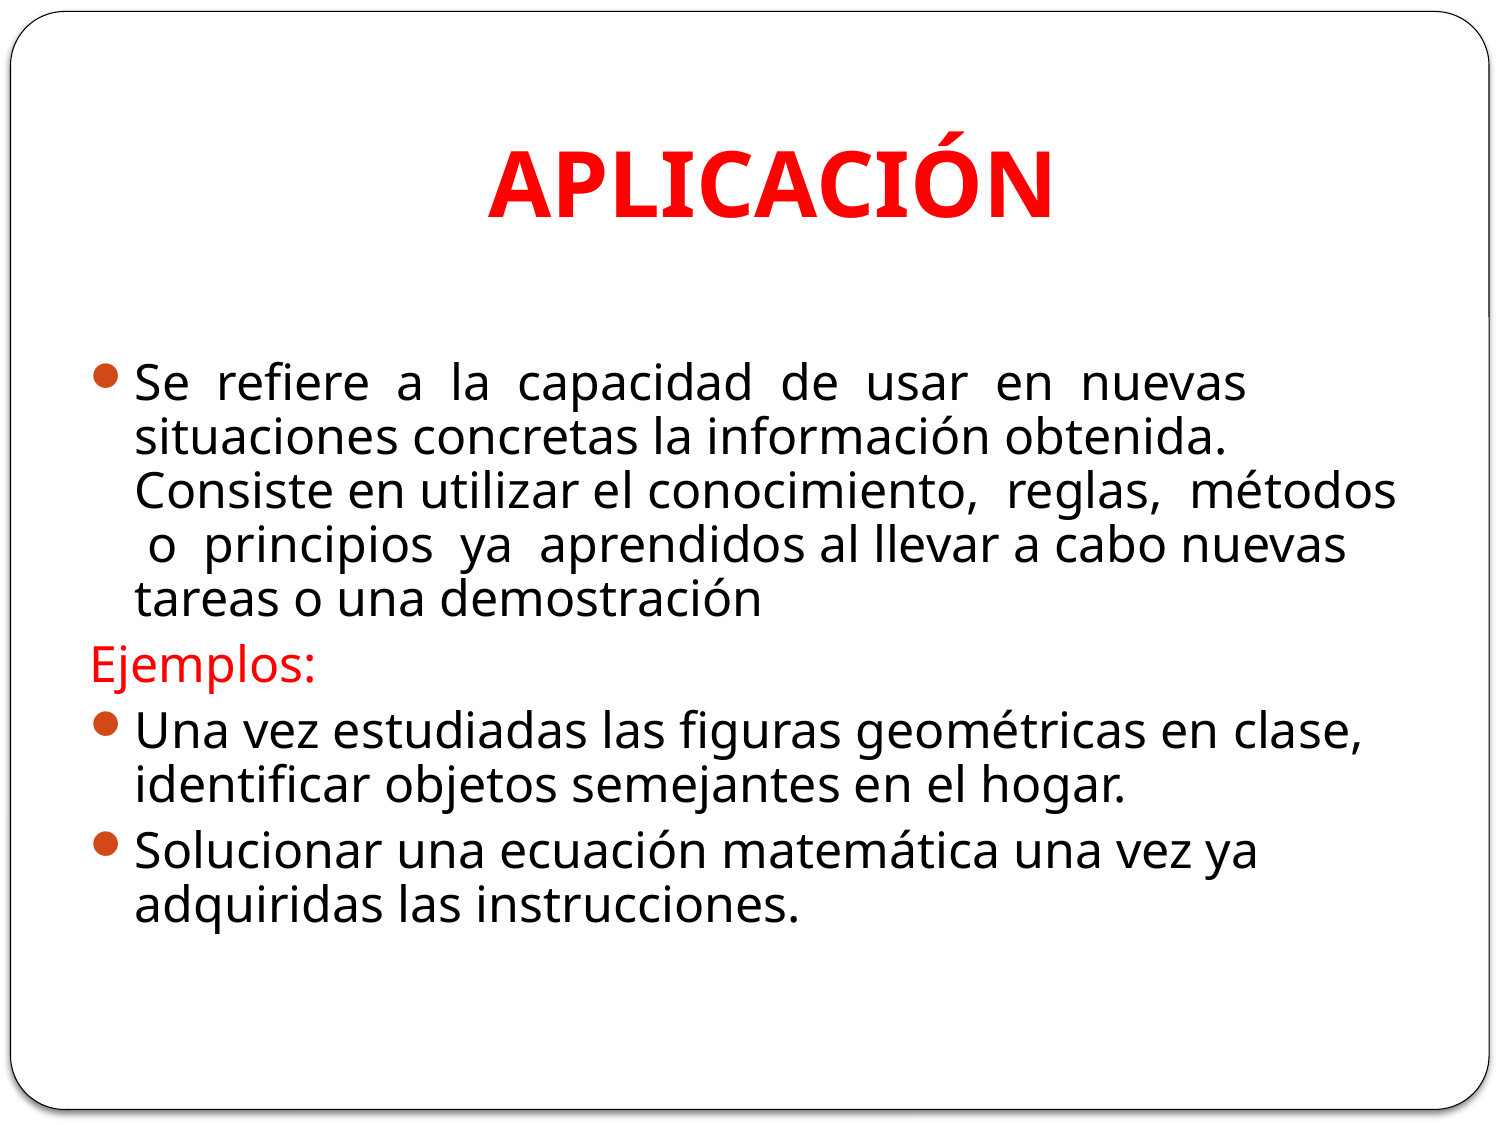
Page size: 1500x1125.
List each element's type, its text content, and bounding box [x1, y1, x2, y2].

text_box APLICACIÓN [135, 54, 1411, 308]
title [150, 45, 1425, 233]
list Se refiere a la capacidad de usar en nuevas situaciones concretas la información obtenida. Consiste en utilizar el conocimiento, reglas, métodos o principios ya aprendidos al llevar a cabo nuevas tareas o una demostración Ejemplos: Una vez estudiadas las figuras geométricas en clase, identificar objetos semejantes en el hogar. Solucionar una ecuación matemática una vez ya adquiridas las instrucciones. [75, 350, 1425, 1005]
